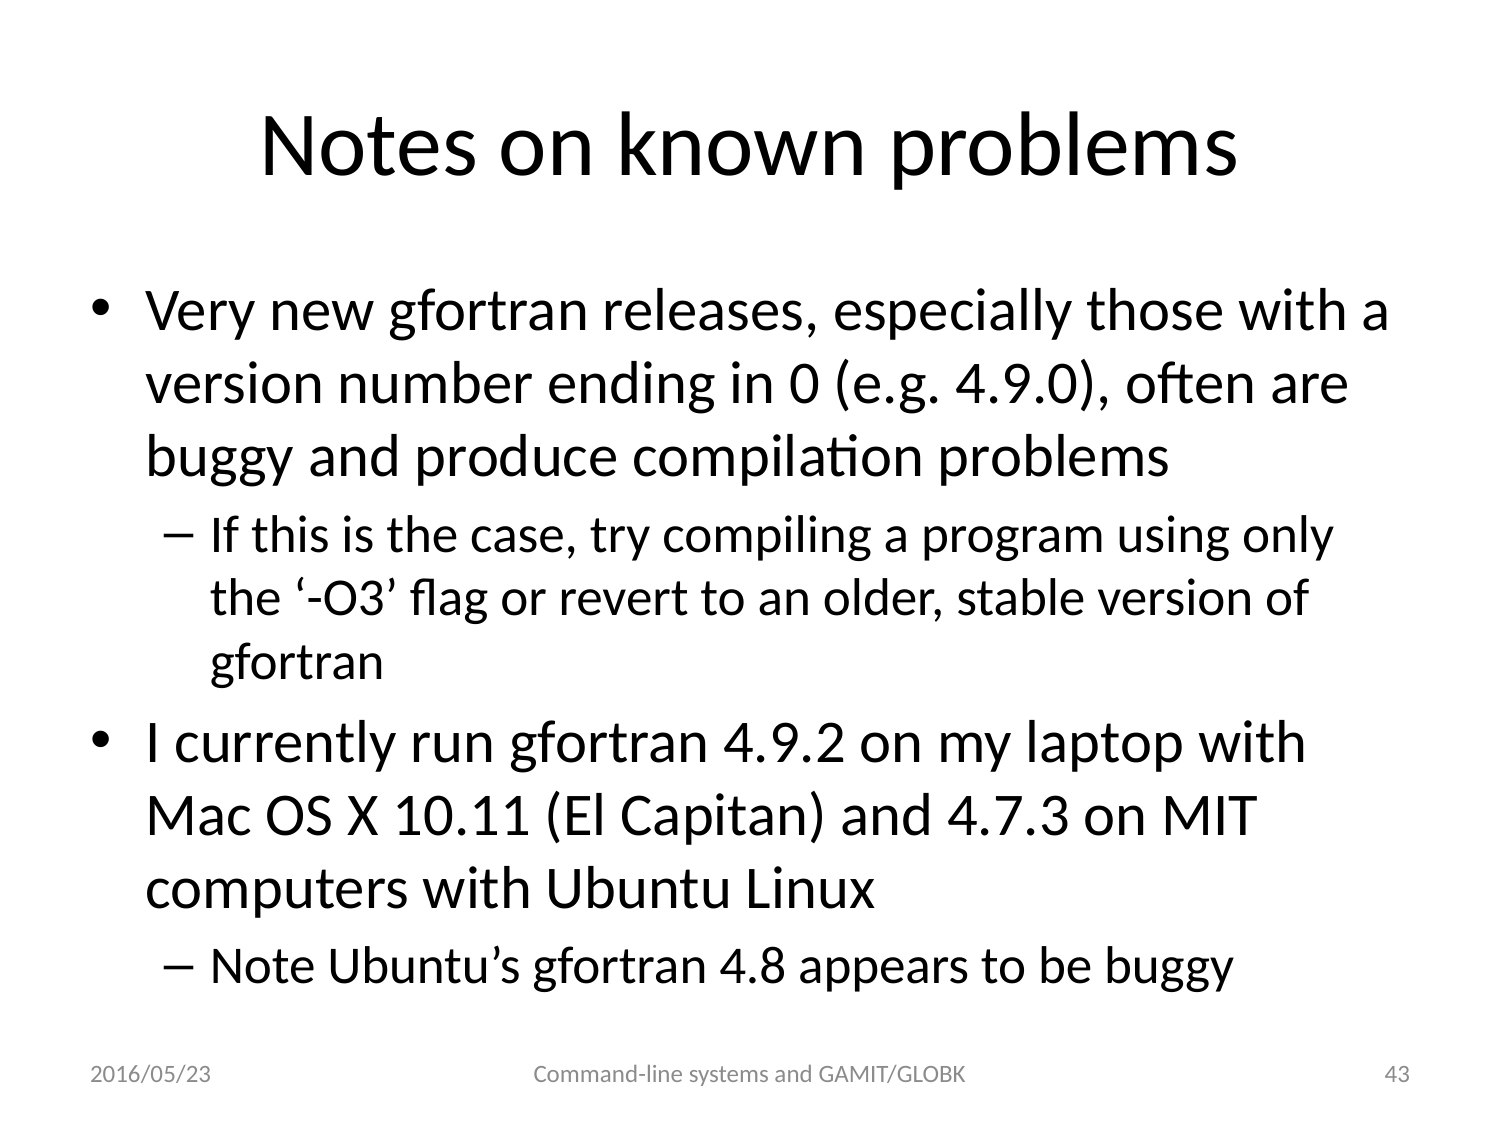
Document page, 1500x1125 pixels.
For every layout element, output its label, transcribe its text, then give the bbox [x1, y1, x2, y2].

footer Command-line systems and GAMIT/GLOBK [512, 1042, 988, 1103]
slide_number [75, 1042, 425, 1103]
list Very new gfortran releases, especially those with a version number ending in 0 (e.g. 4.9.0), often are buggy and produce compilation problems If this is the case, try compiling a program using only the ‘-O3’ flag or revert to an older, stable version of gfortran I currently run gfortran 4.9.2 on my laptop with Mac OS X 10.11 (El Capitan) and 4.7.3 on MIT computers with Ubuntu Linux Note Ubuntu’s gfortran 4.8 appears to be buggy [75, 262, 1425, 1005]
slide_number 43 [1074, 1042, 1425, 1103]
title Notes on known problems [75, 45, 1425, 233]
